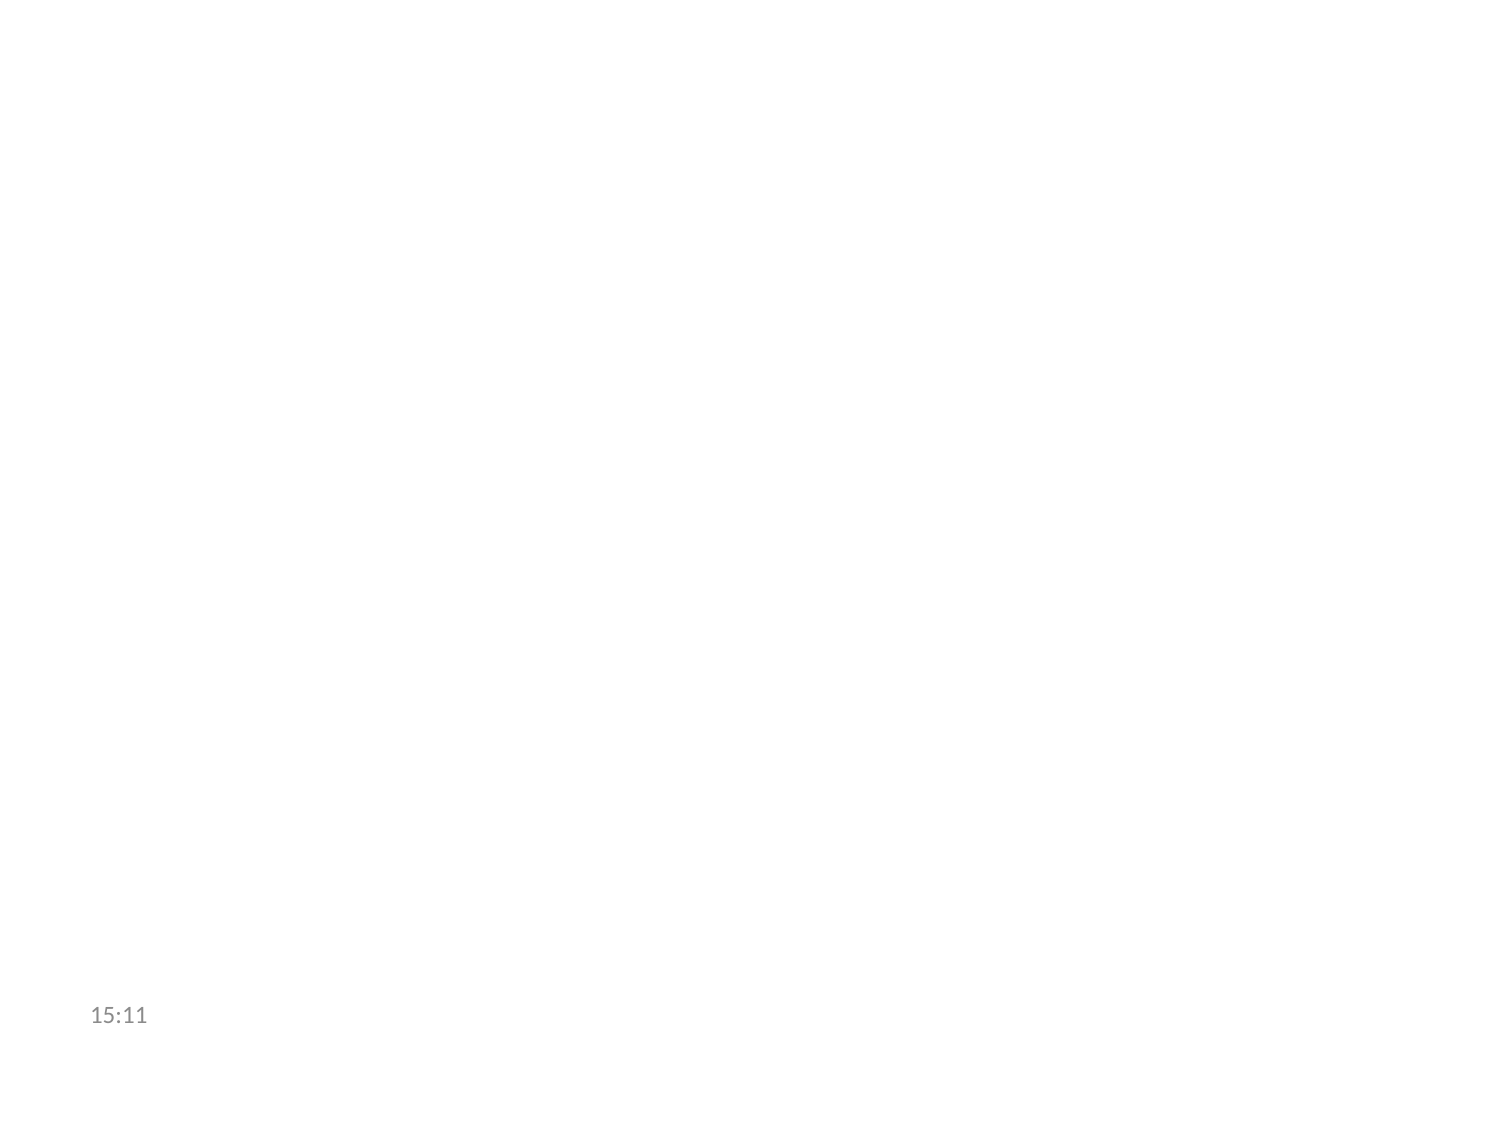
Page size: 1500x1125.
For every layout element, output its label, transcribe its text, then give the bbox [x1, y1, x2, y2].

text_box 15:35 [75, 983, 425, 1044]
